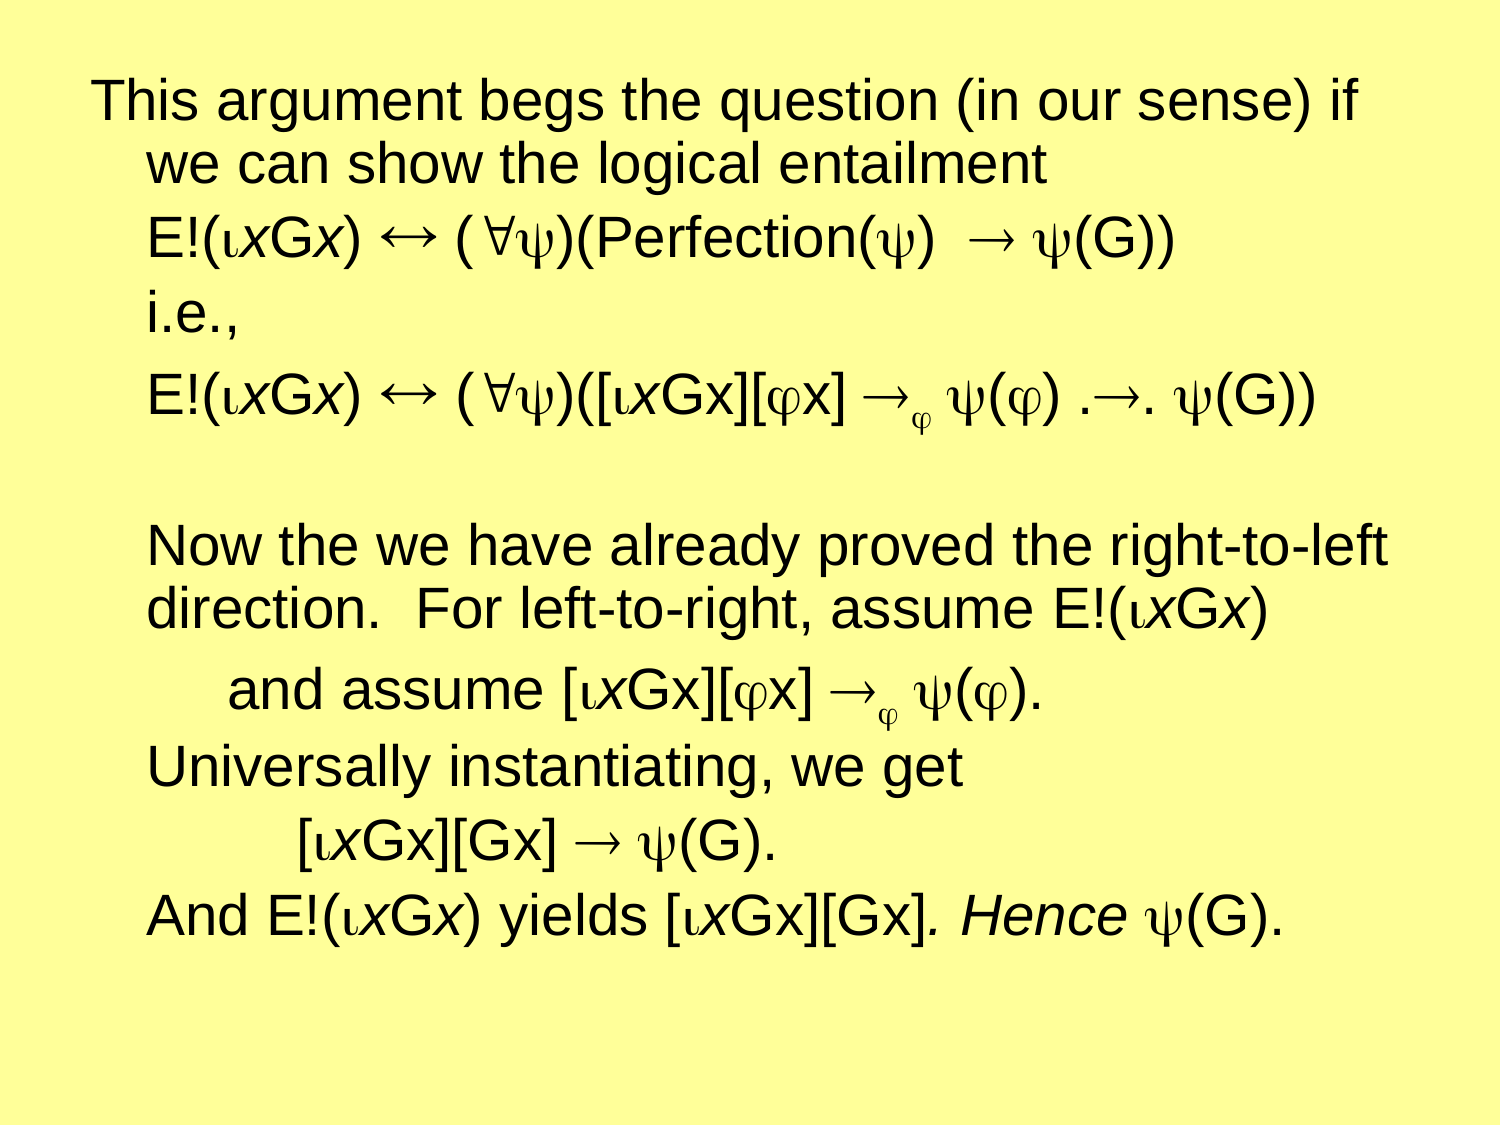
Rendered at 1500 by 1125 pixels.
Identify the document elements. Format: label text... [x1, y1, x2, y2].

list This argument begs the question (in our sense) if we can show the logical entailment E!(xGx)  ()(Perfection()  (G)) i.e., E!(xGx)  ()([xGx][x]  () .. (G)) Now the we have already proved the right-to-left direction. For left-to-right, assume E!(xGx) and assume [xGx][x]  (). Universally instantiating, we get [xGx][Gx]  (G). And E!(xGx) yields [xGx][Gx]. Hence (G). [75, 62, 1425, 1005]
